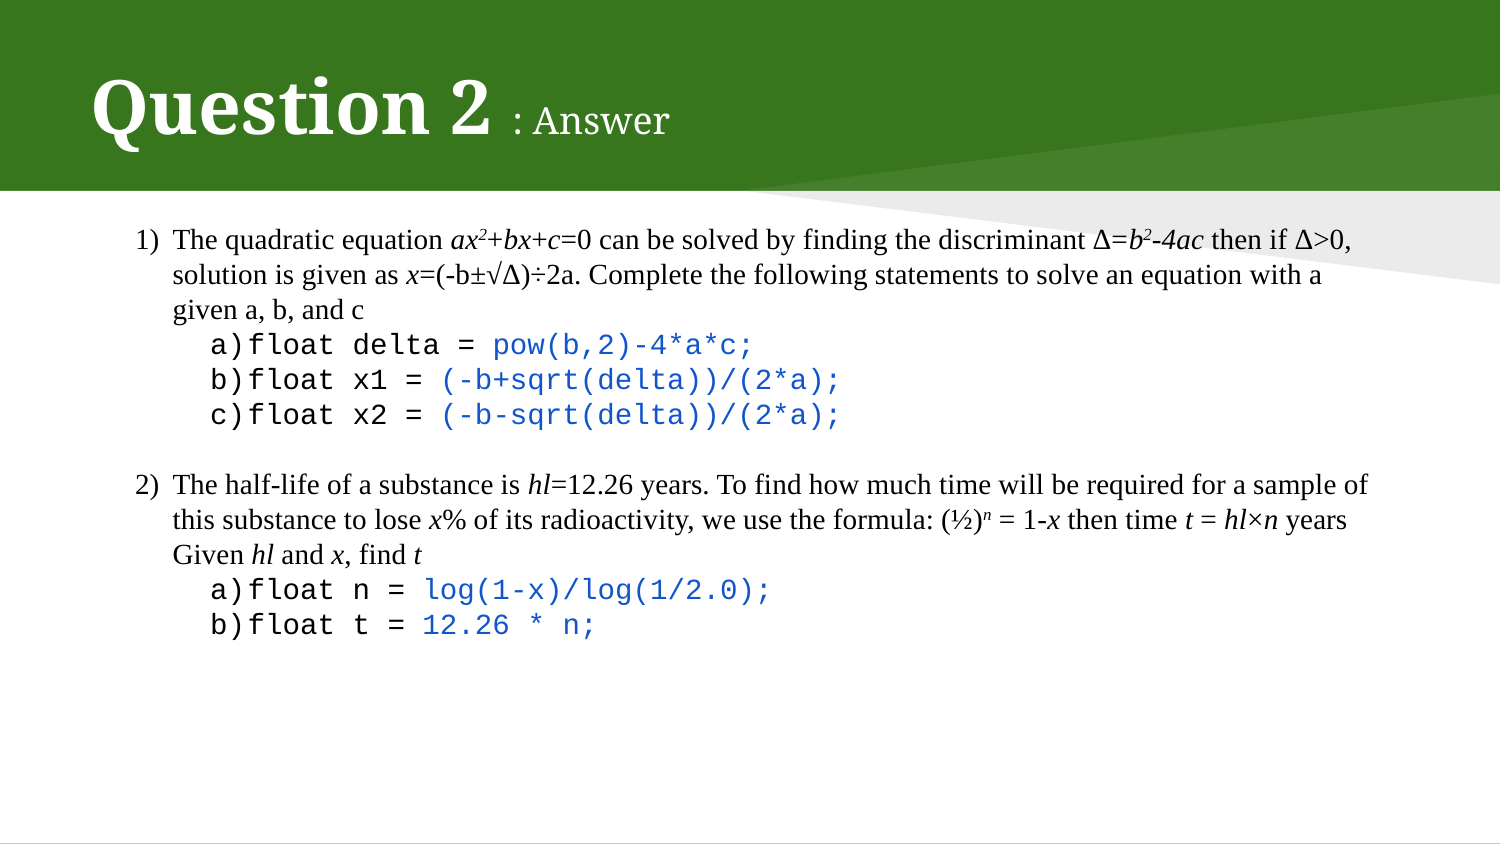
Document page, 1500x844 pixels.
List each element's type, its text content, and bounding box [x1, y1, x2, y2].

text_box The quadratic equation ax2+bx+c=0 can be solved by finding the discriminant Δ=b2-4ac then if Δ>0, solution is given as x=(-b±√Δ)÷2a. Complete the following statements to solve an equation with a given a, b, and c float delta = pow(b,2)-4*a*c; float x1 = (-b+sqrt(delta))/(2*a); float x2 = (-b-sqrt(delta))/(2*a); The half-life of a substance is hl=12.26 years. To find how much time will be required for a sample of this substance to lose x% of its radioactivity, we use the formula: (½)n = 1-x then time t = hl×n years Given hl and x, find t float n = log(1-x)/log(1/2.0); float t = 12.26 * n; [82, 205, 1397, 811]
title Question 2 : Answer [75, 33, 1453, 175]
